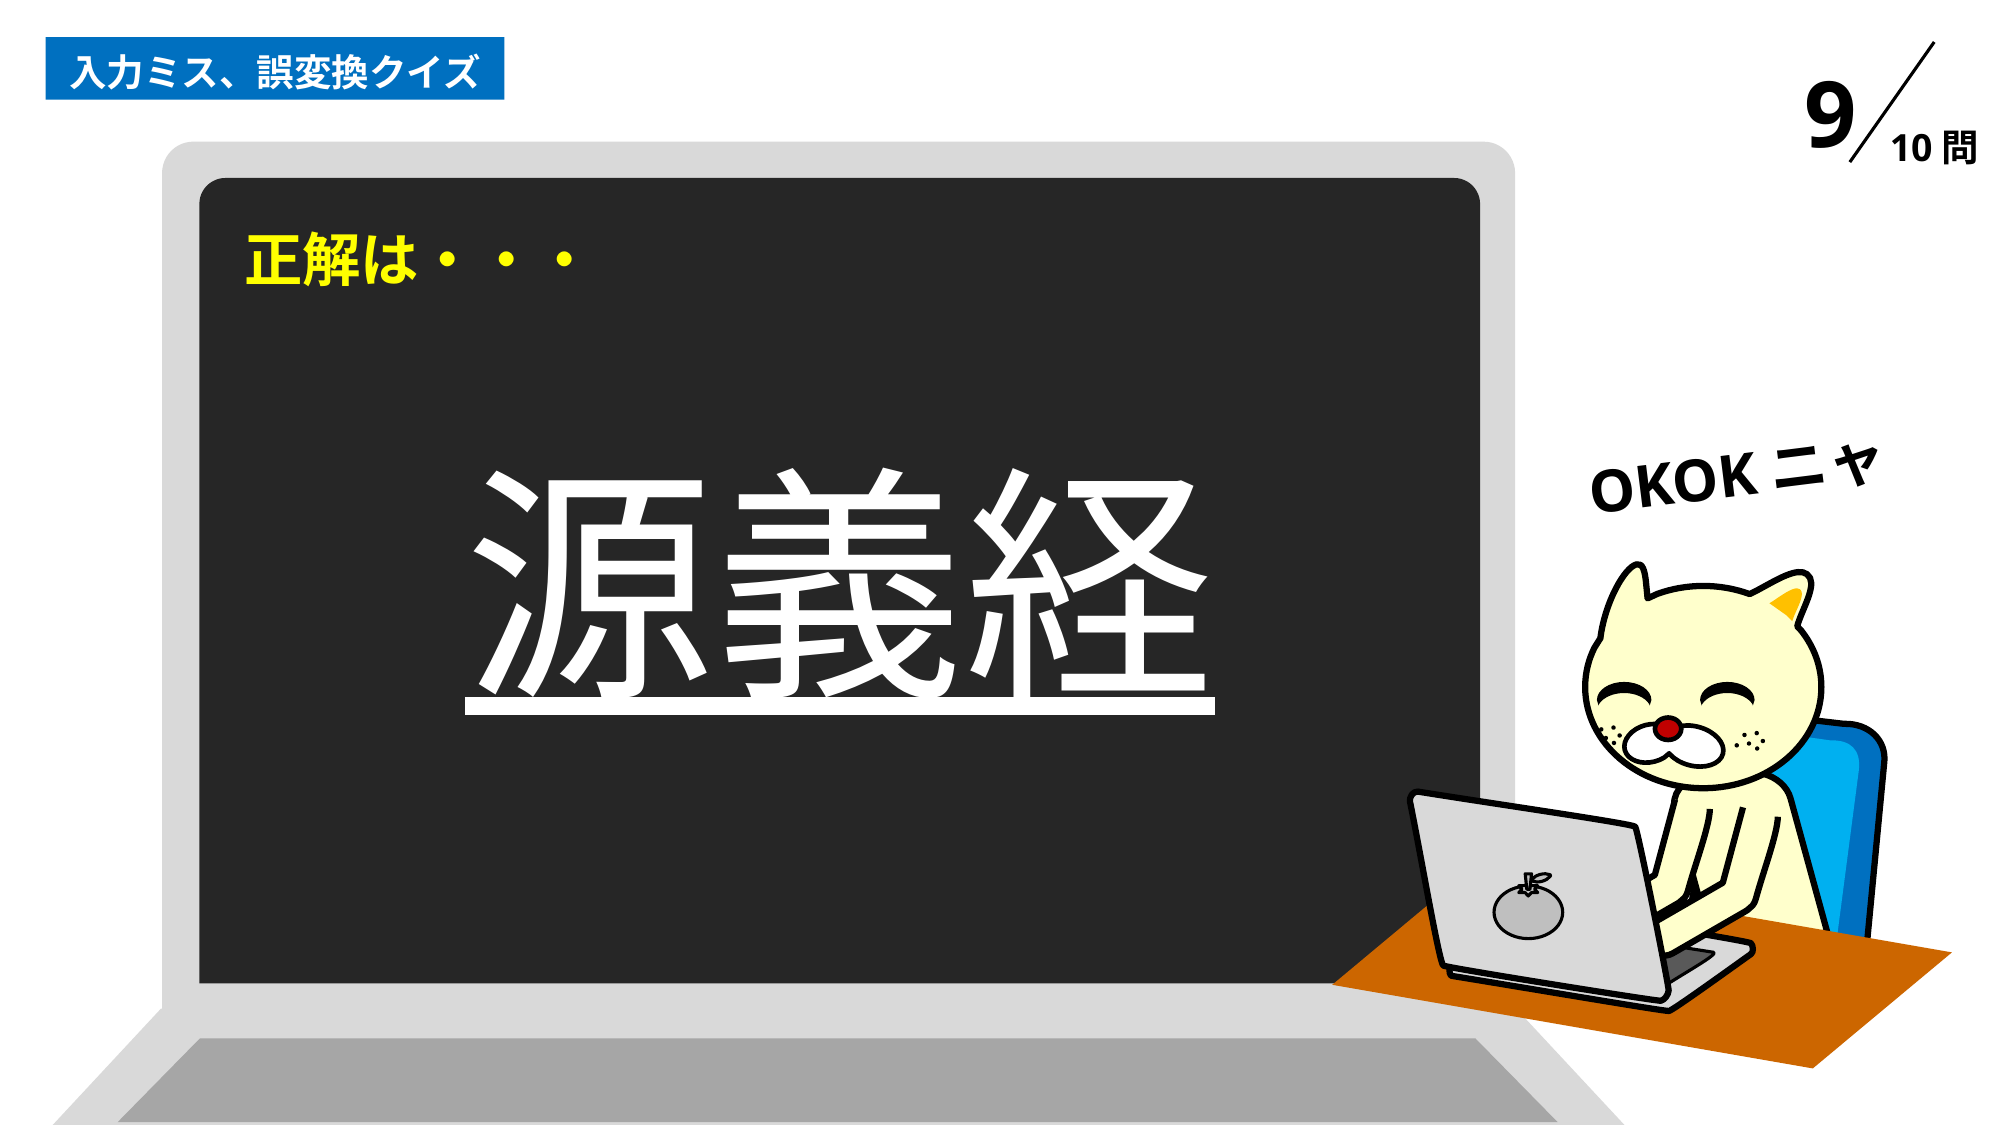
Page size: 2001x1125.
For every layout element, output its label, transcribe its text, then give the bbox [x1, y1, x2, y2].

text_box [1692, 885, 1698, 899]
text_box [1654, 717, 1682, 740]
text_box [1734, 730, 1766, 751]
text_box [1585, 564, 1822, 789]
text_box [1452, 917, 1750, 1001]
text_box [1766, 737, 1860, 932]
text_box 10問 [1875, 116, 1995, 177]
text_box 正解は・・・ [229, 215, 609, 301]
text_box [1598, 725, 1623, 746]
text_box [1672, 799, 1710, 891]
text_box [1674, 774, 1827, 930]
text_box OKOKニャ [1568, 410, 1906, 536]
text_box [162, 141, 1516, 1008]
text_box 入力ミス、誤変換クイズ [45, 37, 505, 100]
text_box 源義経 [449, 421, 1230, 737]
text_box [1395, 810, 1683, 982]
text_box 9 [1789, 48, 1872, 173]
text_box [1332, 936, 1449, 1006]
text_box [1700, 681, 1755, 706]
text_box [117, 1038, 1558, 1123]
text_box [1688, 807, 1778, 916]
text_box [199, 177, 1481, 984]
text_box [1769, 588, 1802, 622]
text_box [1807, 720, 1885, 937]
text_box [52, 1008, 1625, 1125]
text_box [1596, 681, 1652, 706]
text_box [1471, 917, 1952, 1069]
text_box [1625, 723, 1724, 767]
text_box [1849, 41, 1935, 163]
